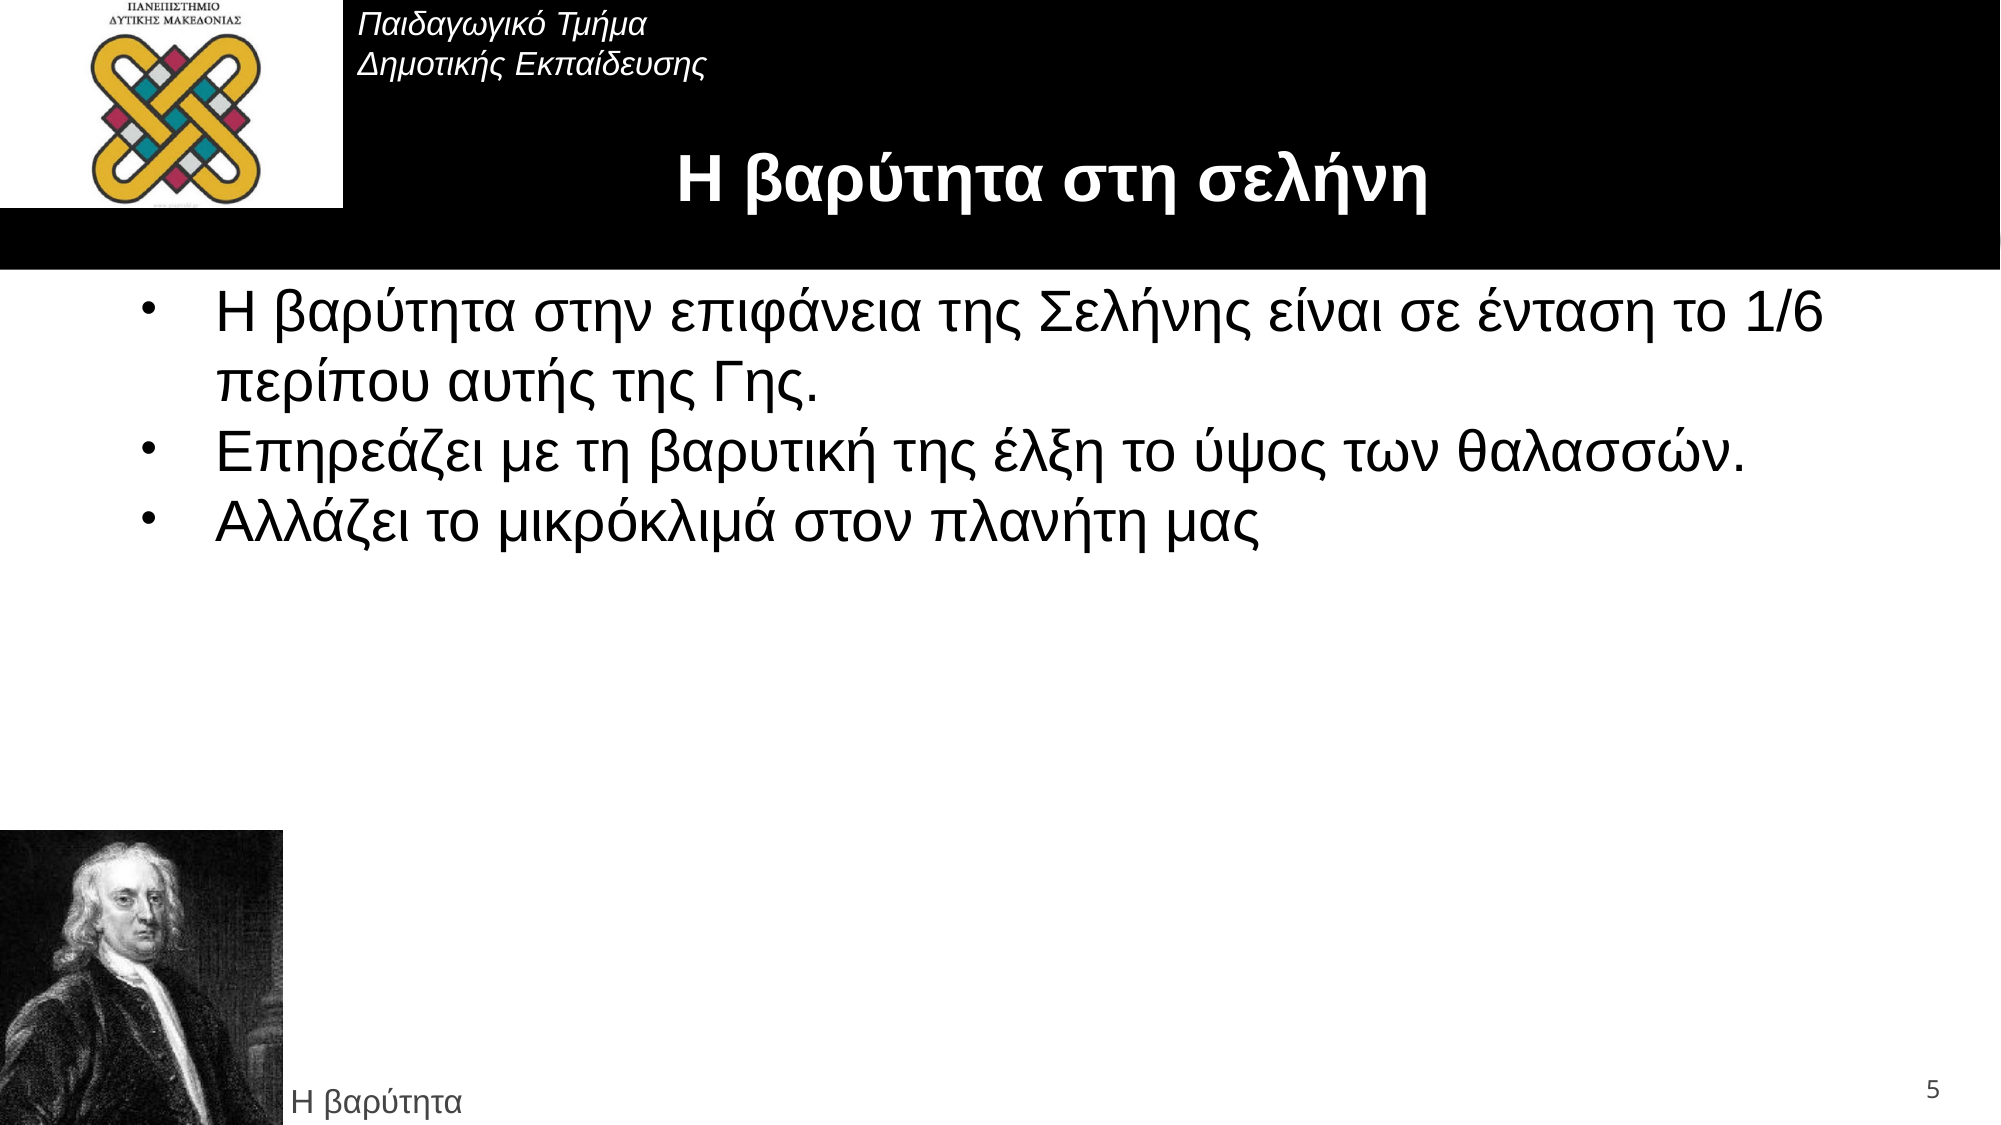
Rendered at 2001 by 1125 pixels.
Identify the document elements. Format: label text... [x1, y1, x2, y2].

title Η βαρύτητα στη σελήνη [282, 92, 1817, 257]
picture [0, 830, 283, 1125]
list Η βαρύτητα στην επιφάνεια της Σελήνης είναι σε ένταση το 1/6 περίπου αυτής της Γης. Επηρεάζει με τη βαρυτική της έλξη το ύψος των θαλασσών. Αλλάζει το μικρόκλιμά στον πλανήτη μας [106, 257, 1937, 1007]
picture [0, 0, 343, 208]
slide_number 5 [1794, 1062, 1955, 1108]
footer Η βαρύτητα [282, 1075, 1488, 1121]
